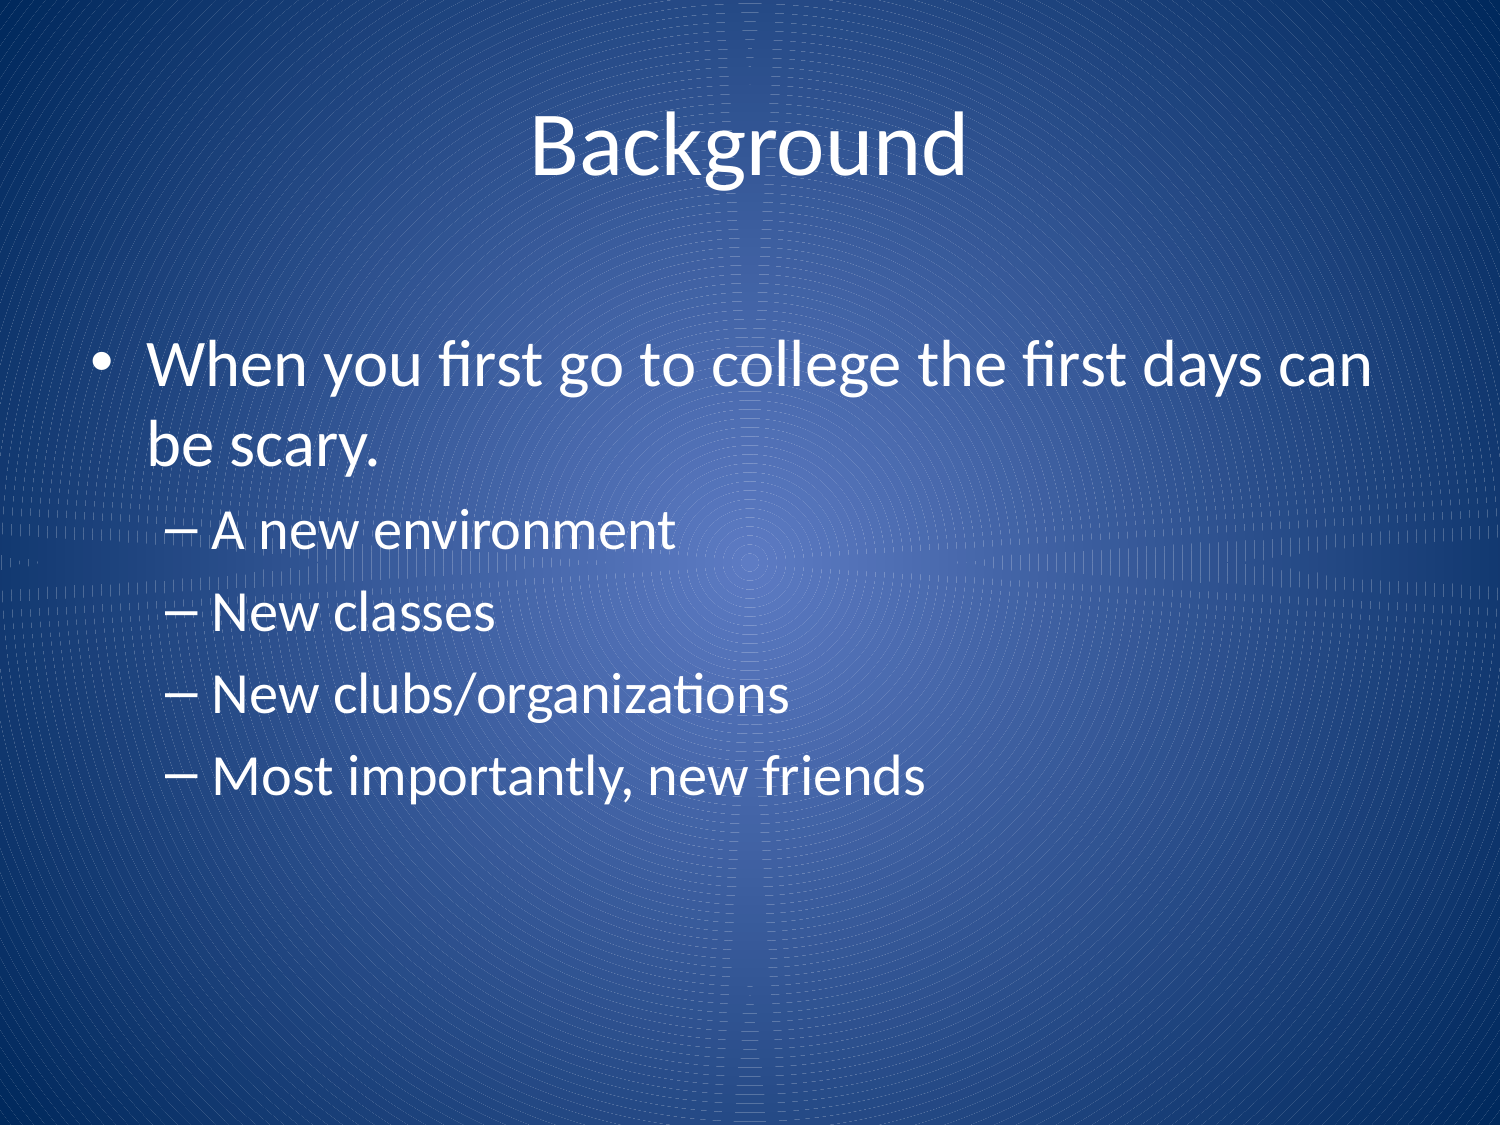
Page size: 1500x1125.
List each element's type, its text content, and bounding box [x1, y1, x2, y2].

title Background [75, 45, 1425, 233]
list When you first go to college the first days can be scary. A new environment New classes New clubs/organizations Most importantly, new friends [75, 312, 1425, 1050]
